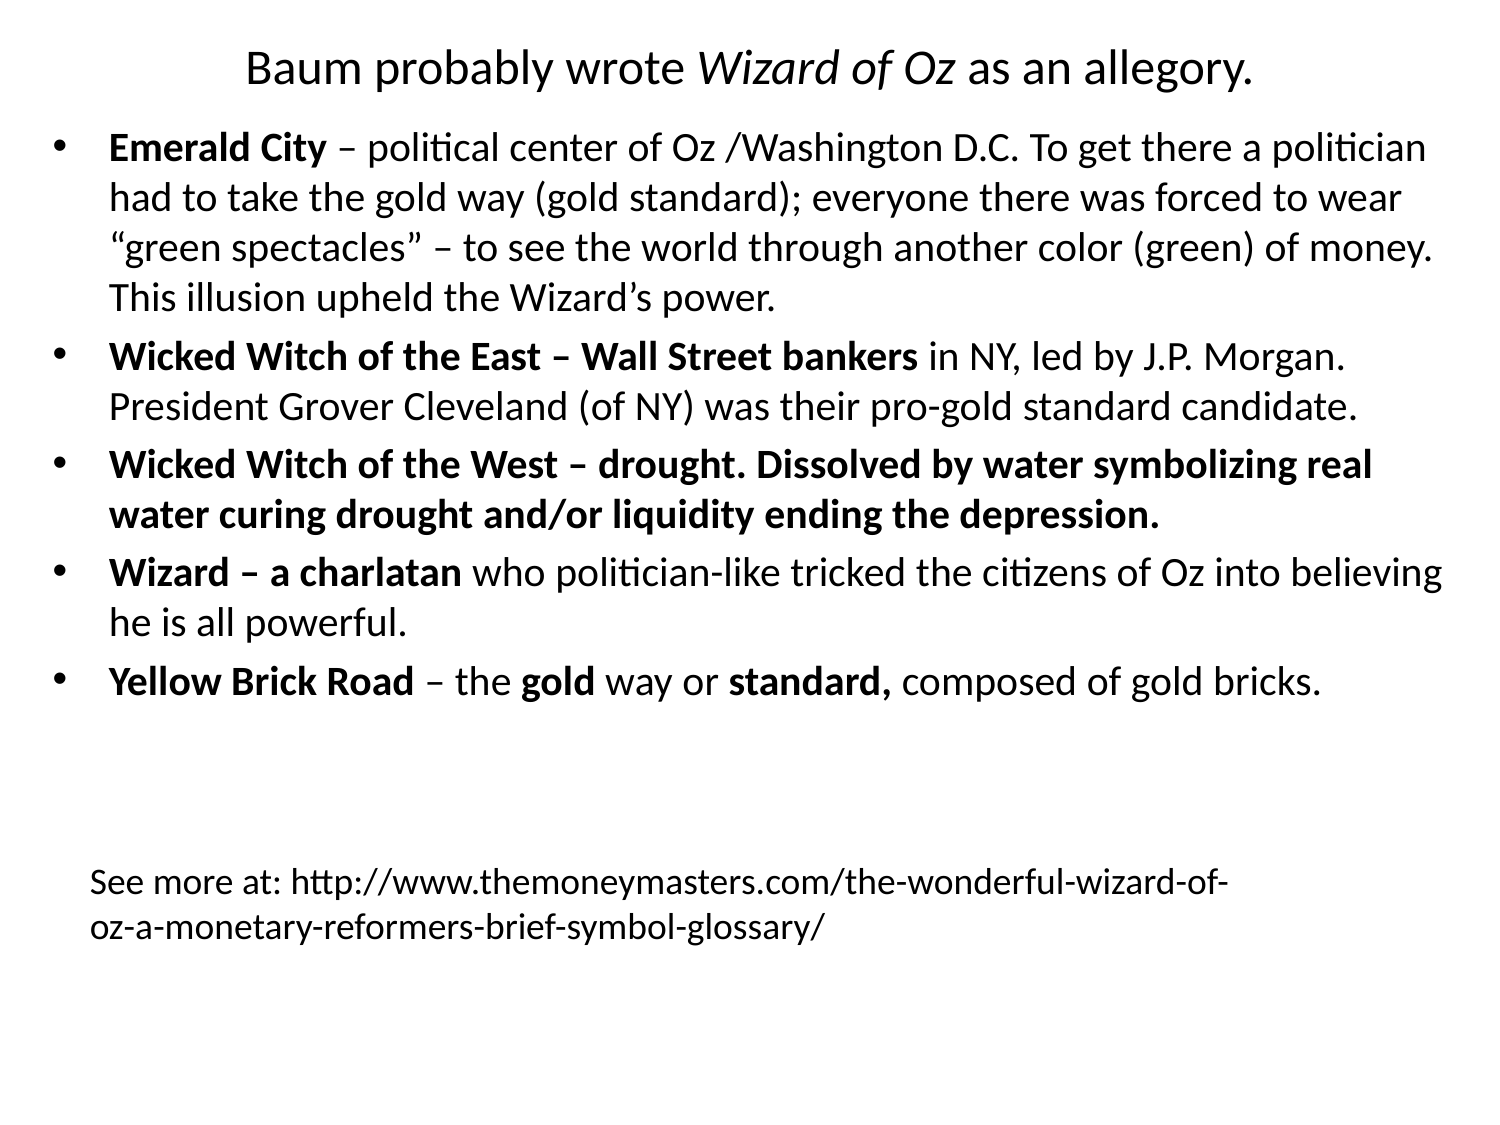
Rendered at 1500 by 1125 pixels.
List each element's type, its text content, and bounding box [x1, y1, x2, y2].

title Baum probably wrote Wizard of Oz as an allegory. [75, 24, 1425, 105]
text_box See more at: http://www.themoneymasters.com/the-wonderful-wizard-of-oz-a-monetary-reformers-brief-symbol-glossary/ [74, 849, 1275, 955]
list Emerald City – political center of Oz /Washington D.C. To get there a politician had to take the gold way (gold standard); everyone there was forced to wear “green spectacles” – to see the world through another color (green) of money. This illusion upheld the Wizard’s power. Wicked Witch of the East – Wall Street bankers in NY, led by J.P. Morgan. President Grover Cleveland (of NY) was their pro-gold standard candidate. Wicked Witch of the West – drought. Dissolved by water symbolizing real water curing drought and/or liquidity ending the depression. Wizard – a charlatan who politician-like tricked the citizens of Oz into believing he is all powerful. Yellow Brick Road – the gold way or standard, composed of gold bricks. [37, 112, 1463, 975]
